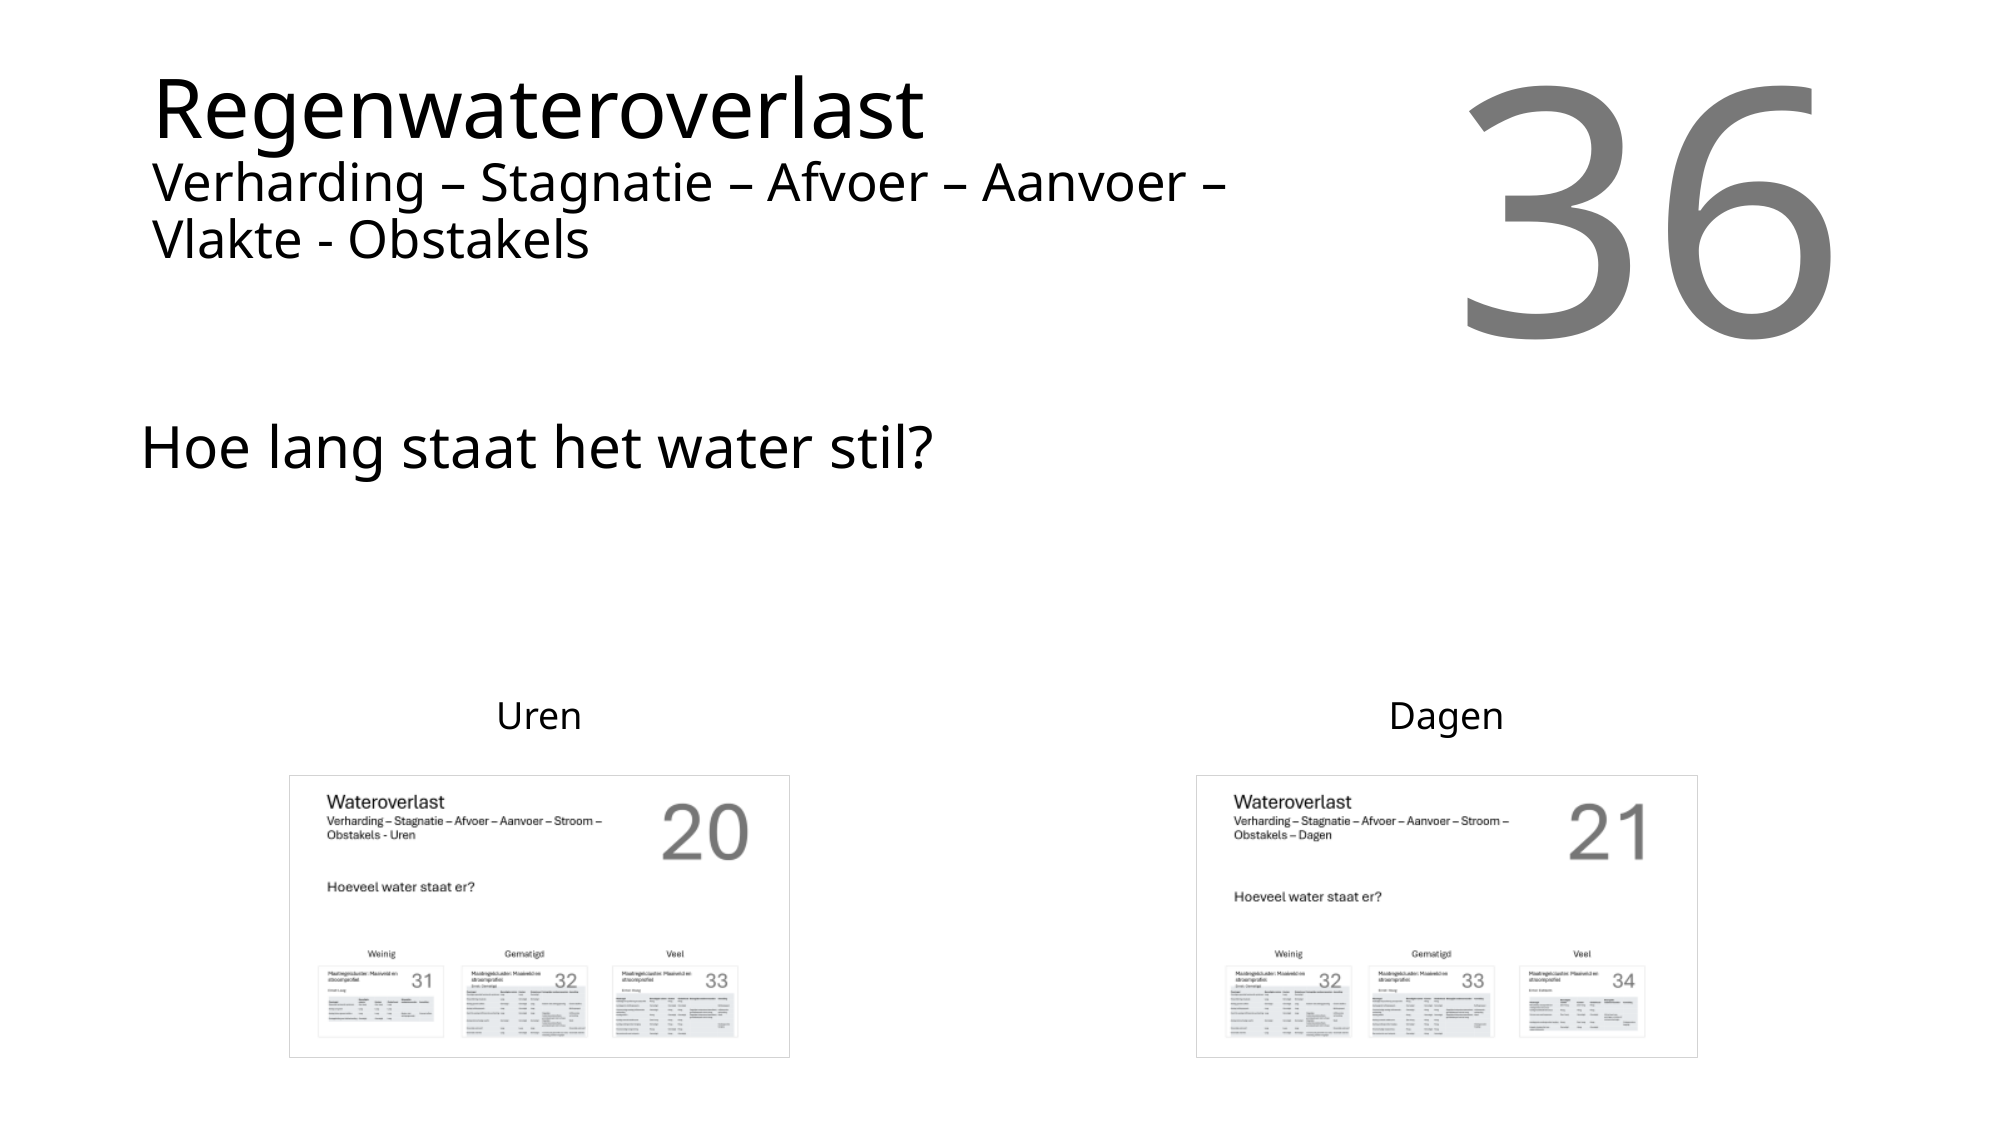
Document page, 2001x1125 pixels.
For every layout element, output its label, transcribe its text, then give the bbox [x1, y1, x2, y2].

picture [1197, 776, 1697, 1057]
text_box Uren [322, 684, 757, 745]
picture [290, 776, 789, 1057]
slide_number 36 [1396, 59, 1863, 393]
text_box Dagen [1218, 684, 1676, 745]
title Regenwateroverlast Verharding – Stagnatie – Afvoer – Aanvoer – Vlakte - Obstakels [137, 59, 1360, 278]
list Hoe lang staat het water stil? [125, 410, 1851, 552]
